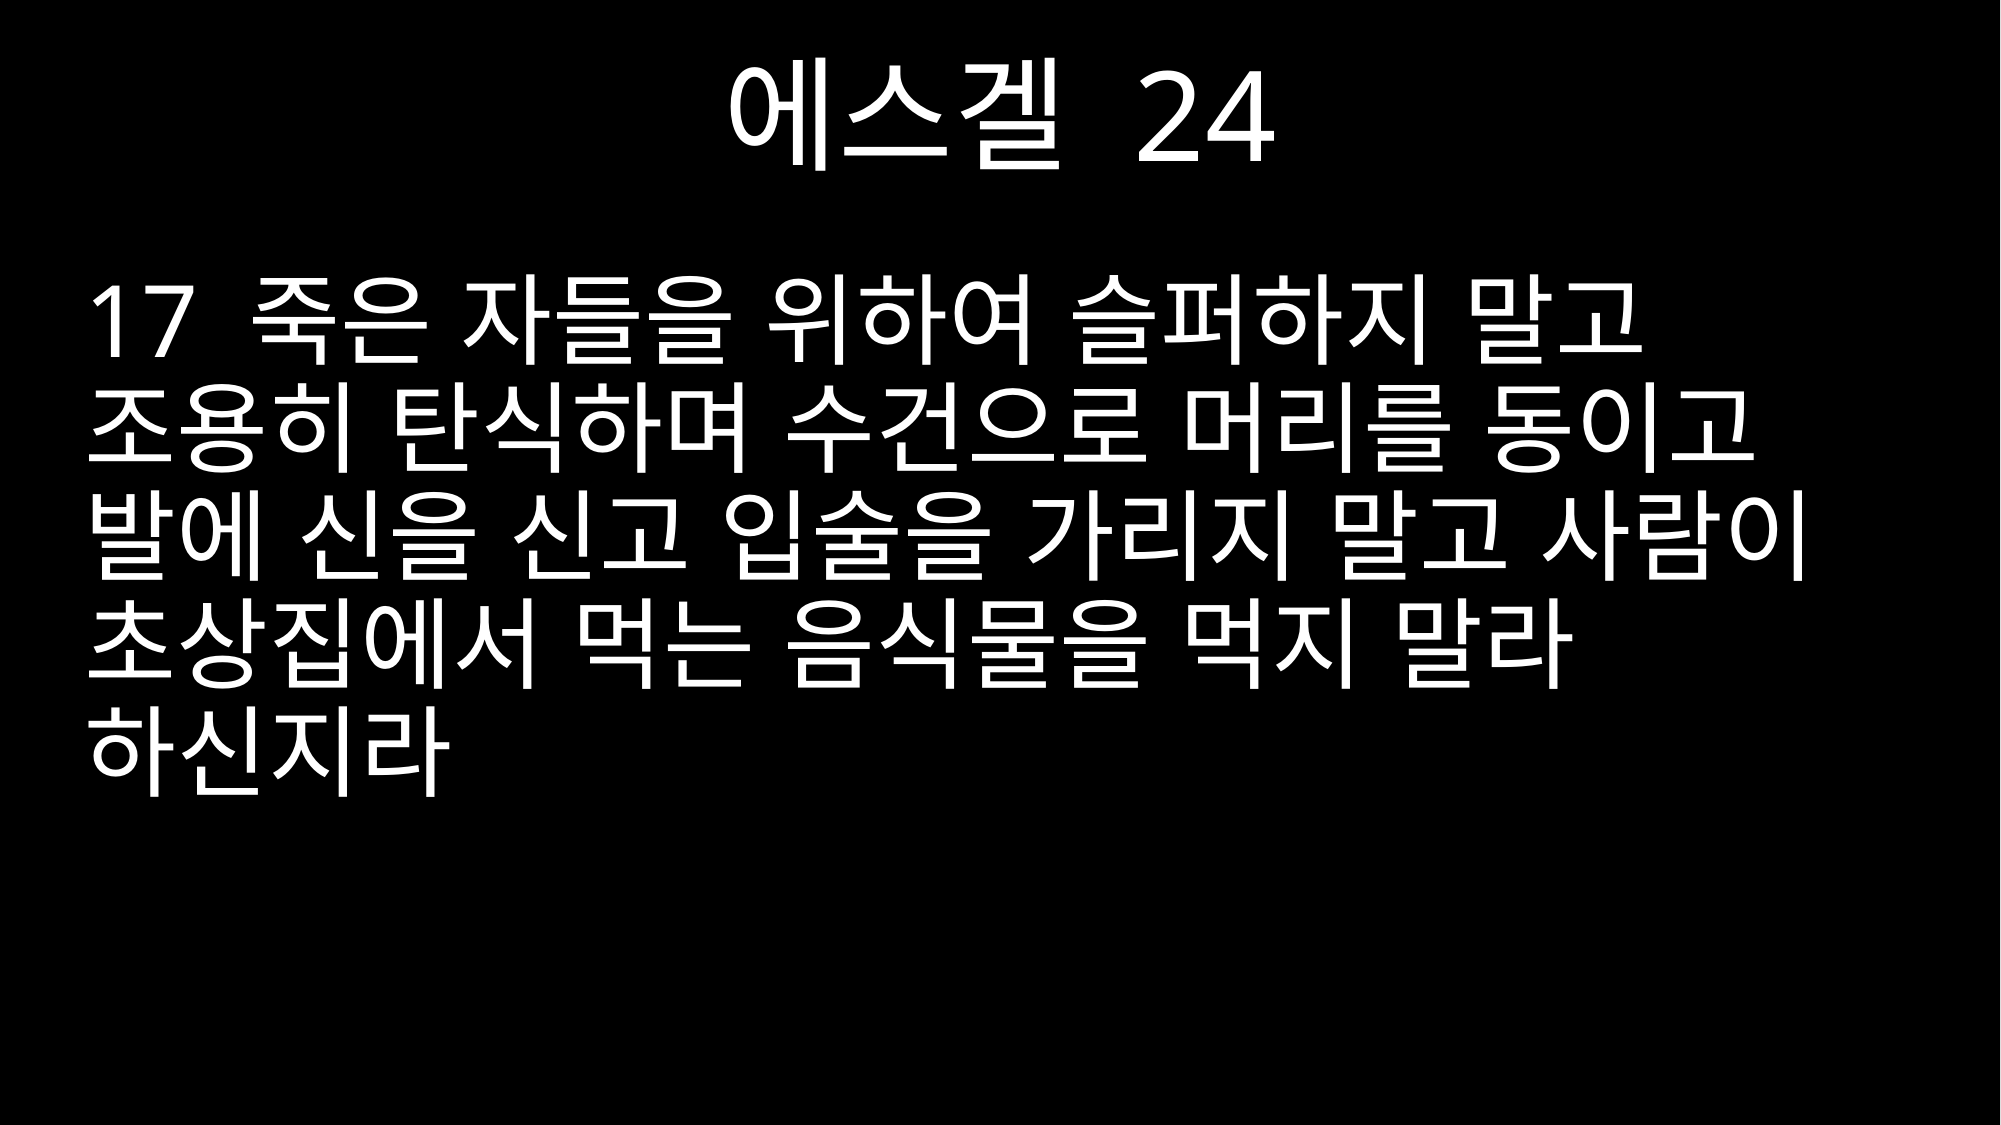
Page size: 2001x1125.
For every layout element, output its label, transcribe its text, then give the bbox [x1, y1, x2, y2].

picture [0, 0, 2001, 1125]
list 17 죽은 자들을 위하여 슬퍼하지 말고 조용히 탄식하며 수건으로 머리를 동이고 발에 신을 신고 입술을 가리지 말고 사람이 초상집에서 먹는 음식물을 먹지 말라 하신지라 [69, 263, 1953, 423]
footer 에스겔 24 [0, 32, 2000, 192]
